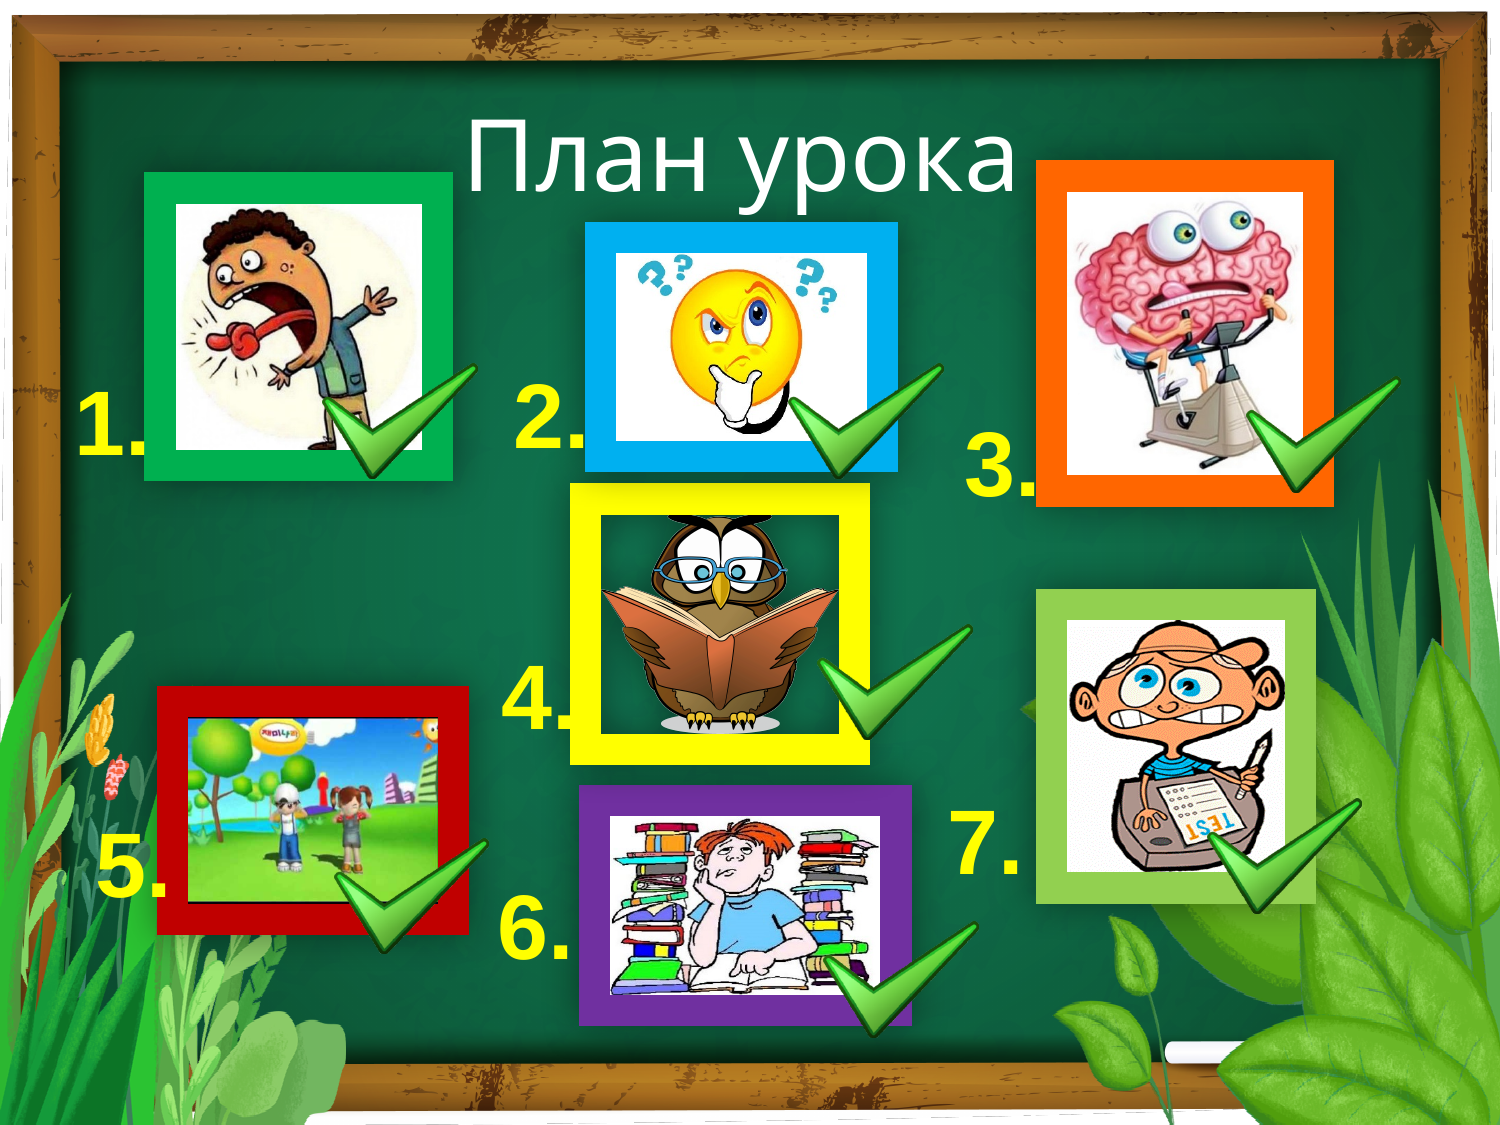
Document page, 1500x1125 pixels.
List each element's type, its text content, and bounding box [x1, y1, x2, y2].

text_box 5. [80, 798, 188, 923]
text_box 7. [932, 775, 1039, 900]
text_box План урока [447, 84, 1423, 220]
text_box 2. [498, 349, 605, 474]
text_box 3. [949, 397, 1056, 522]
text_box 6. [481, 860, 589, 986]
text_box 1. [59, 355, 167, 481]
picture [0, 0, 1500, 1125]
text_box 4. [486, 630, 594, 756]
